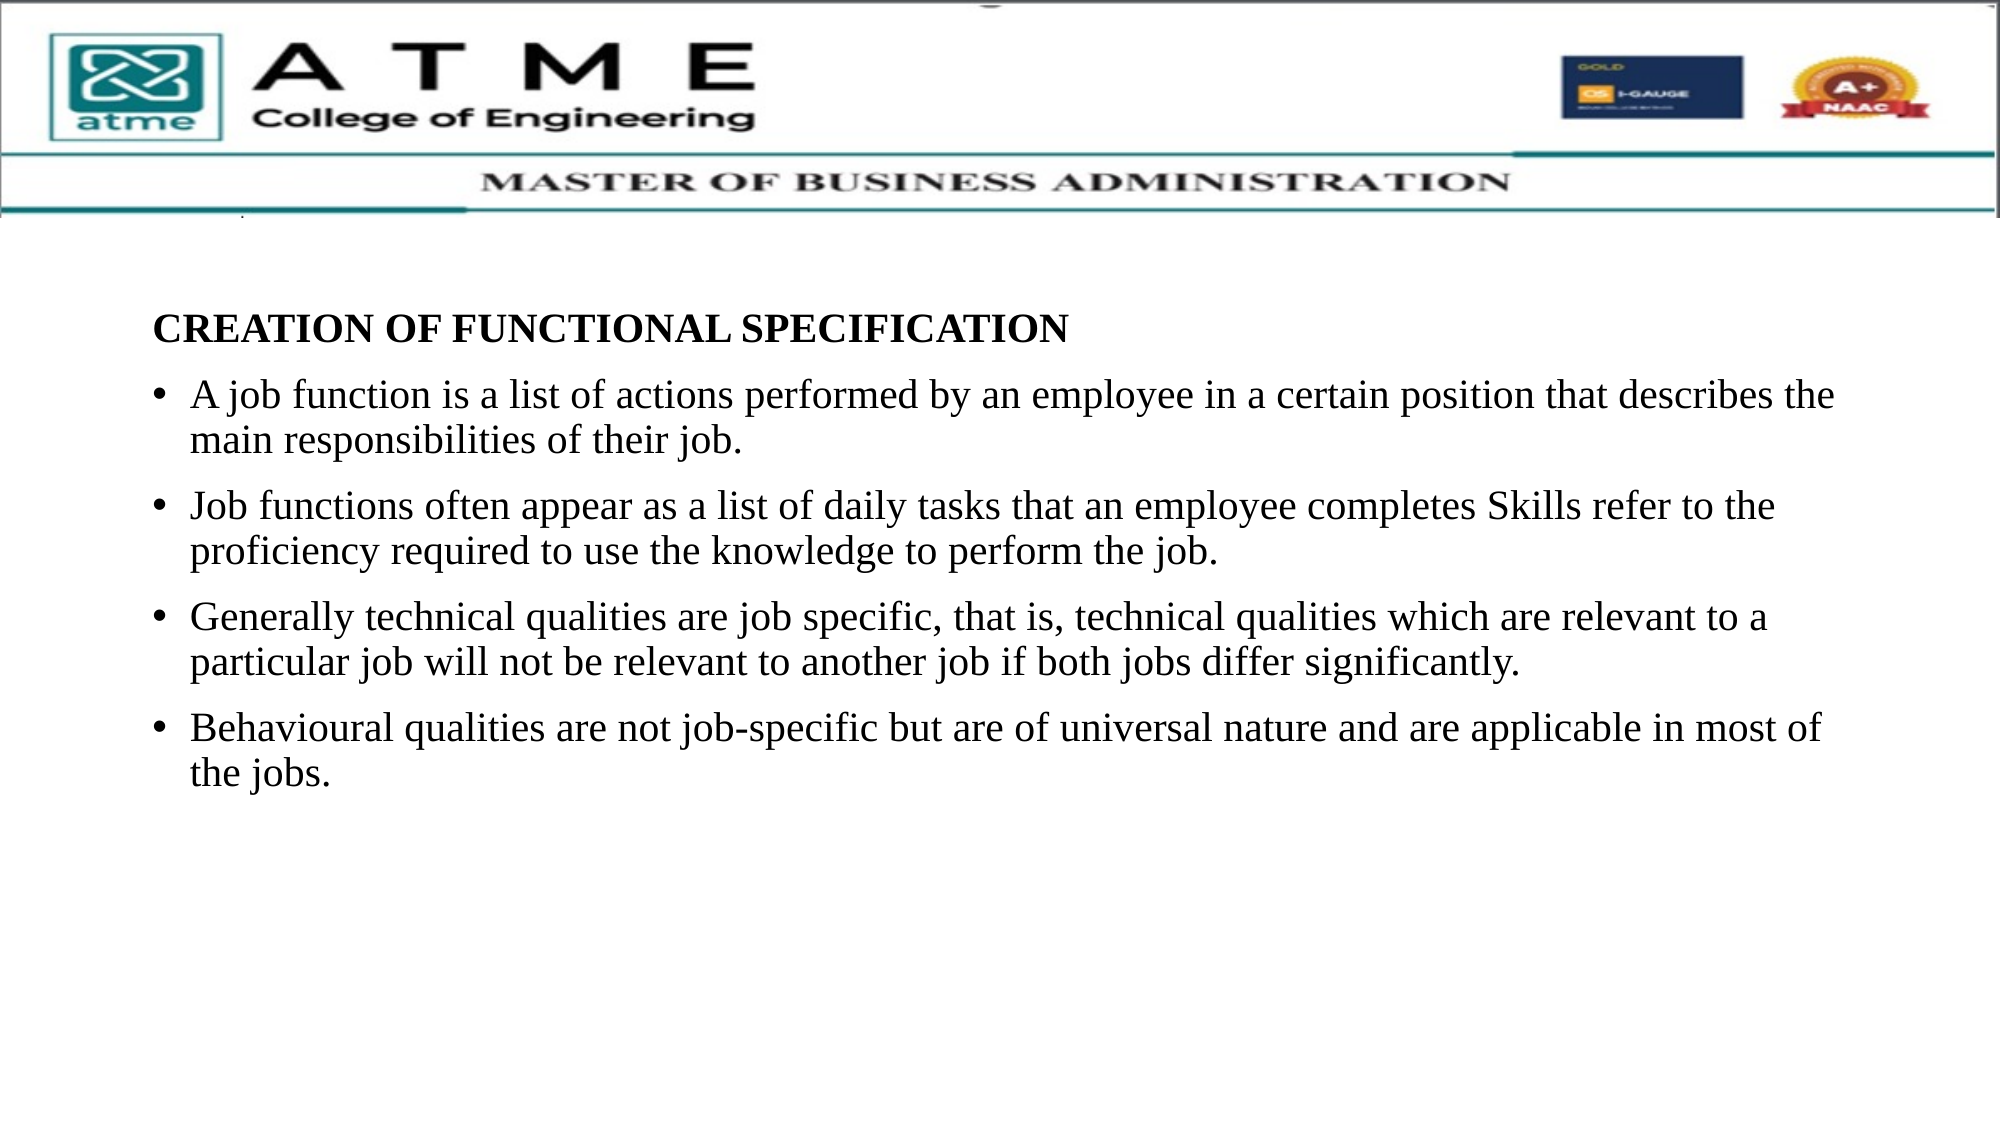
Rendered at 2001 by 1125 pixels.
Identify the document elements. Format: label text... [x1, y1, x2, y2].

picture [0, 0, 2000, 218]
list CREATION OF FUNCTIONAL SPECIFICATION A job function is a list of actions performed by an employee in a certain position that describes the main responsibilities of their job. Job functions often appear as a list of daily tasks that an employee completes Skills refer to the proficiency required to use the knowledge to perform the job. Generally technical qualities are job specific, that is, technical qualities which are relevant to a particular job will not be relevant to another job if both jobs differ significantly. Behavioural qualities are not job-specific but are of universal nature and are applicable in most of the jobs. [137, 299, 1863, 1014]
